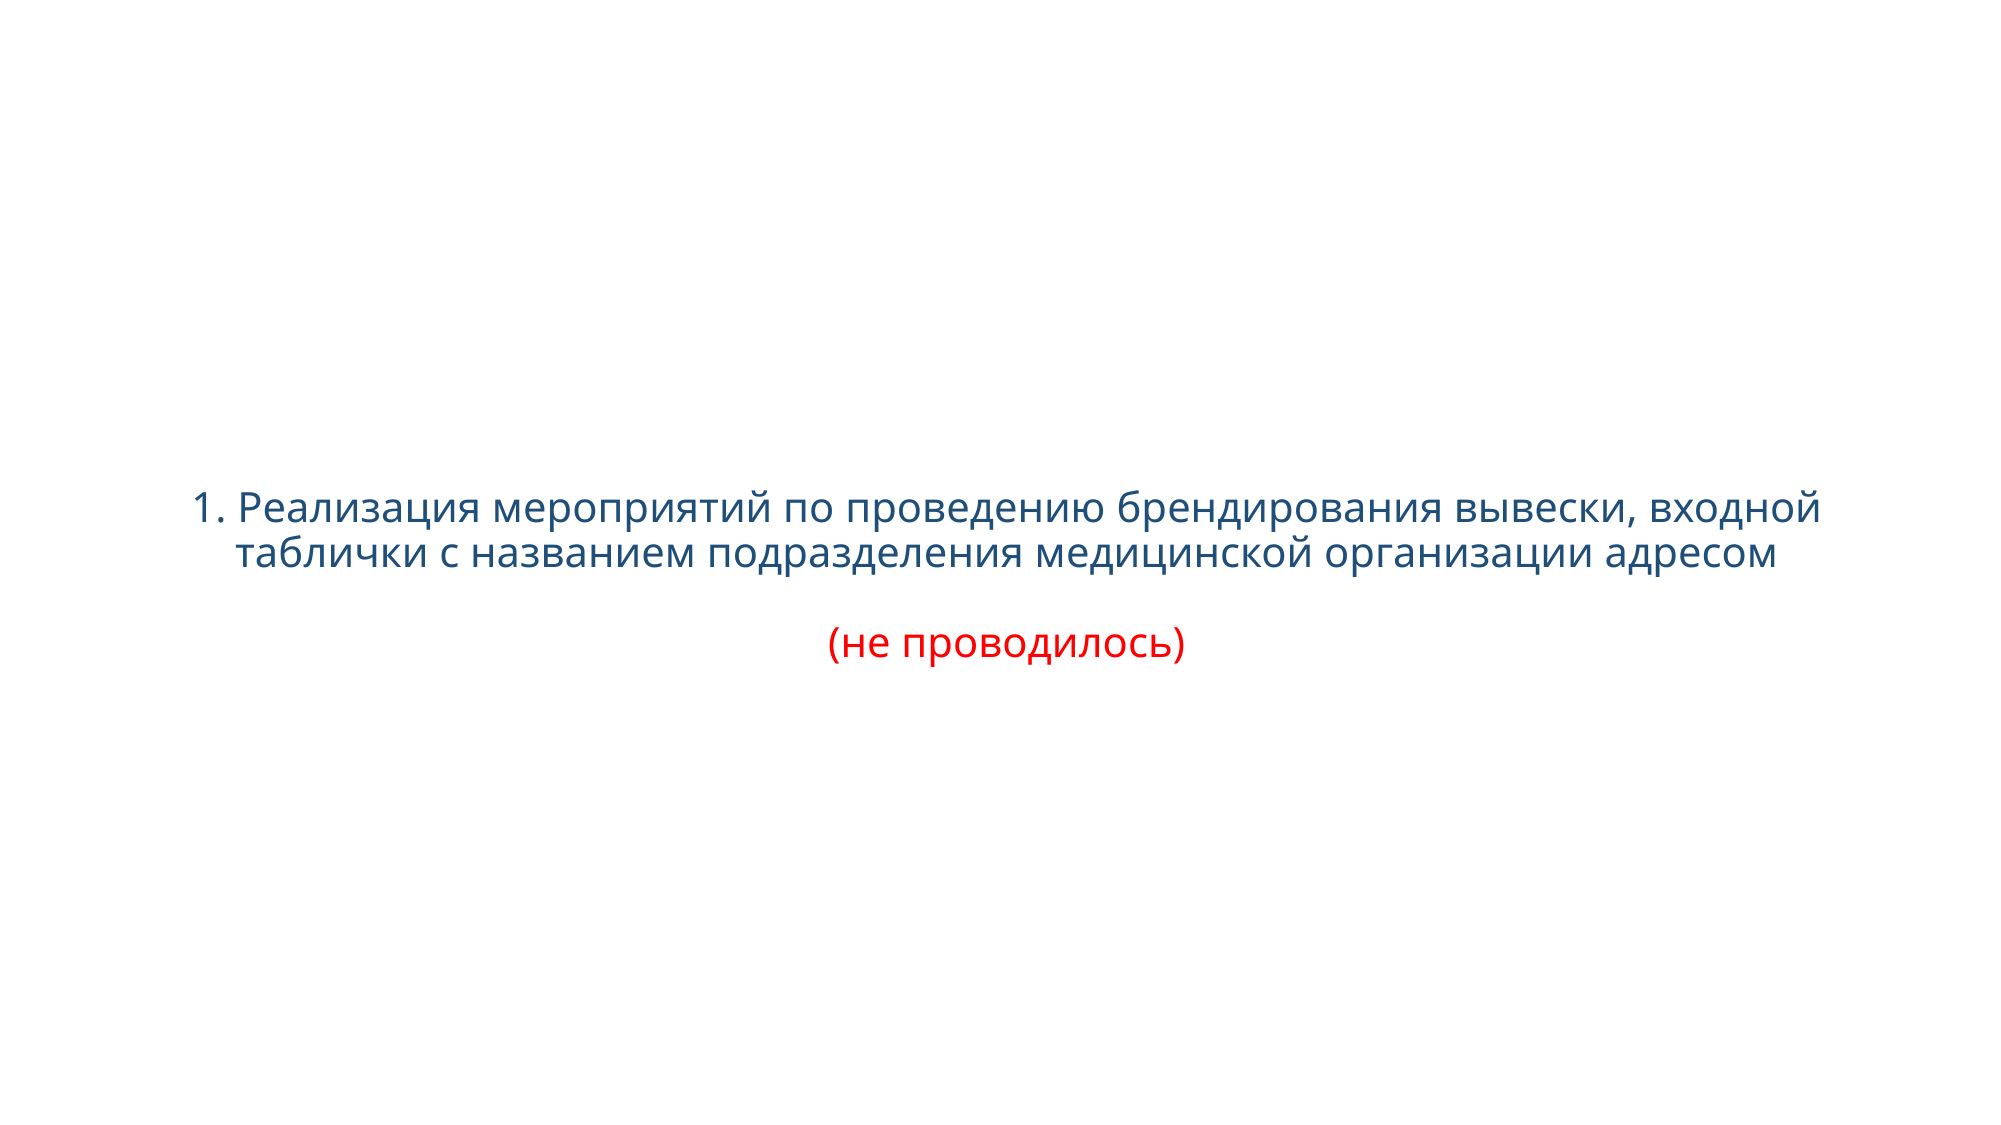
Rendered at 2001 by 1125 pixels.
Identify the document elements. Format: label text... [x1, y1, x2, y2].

title 1. Реализация мероприятий по проведению брендирования вывески, входной таблички с названием подразделения медицинской организации адресом (не проводилось) [144, 102, 1870, 1052]
